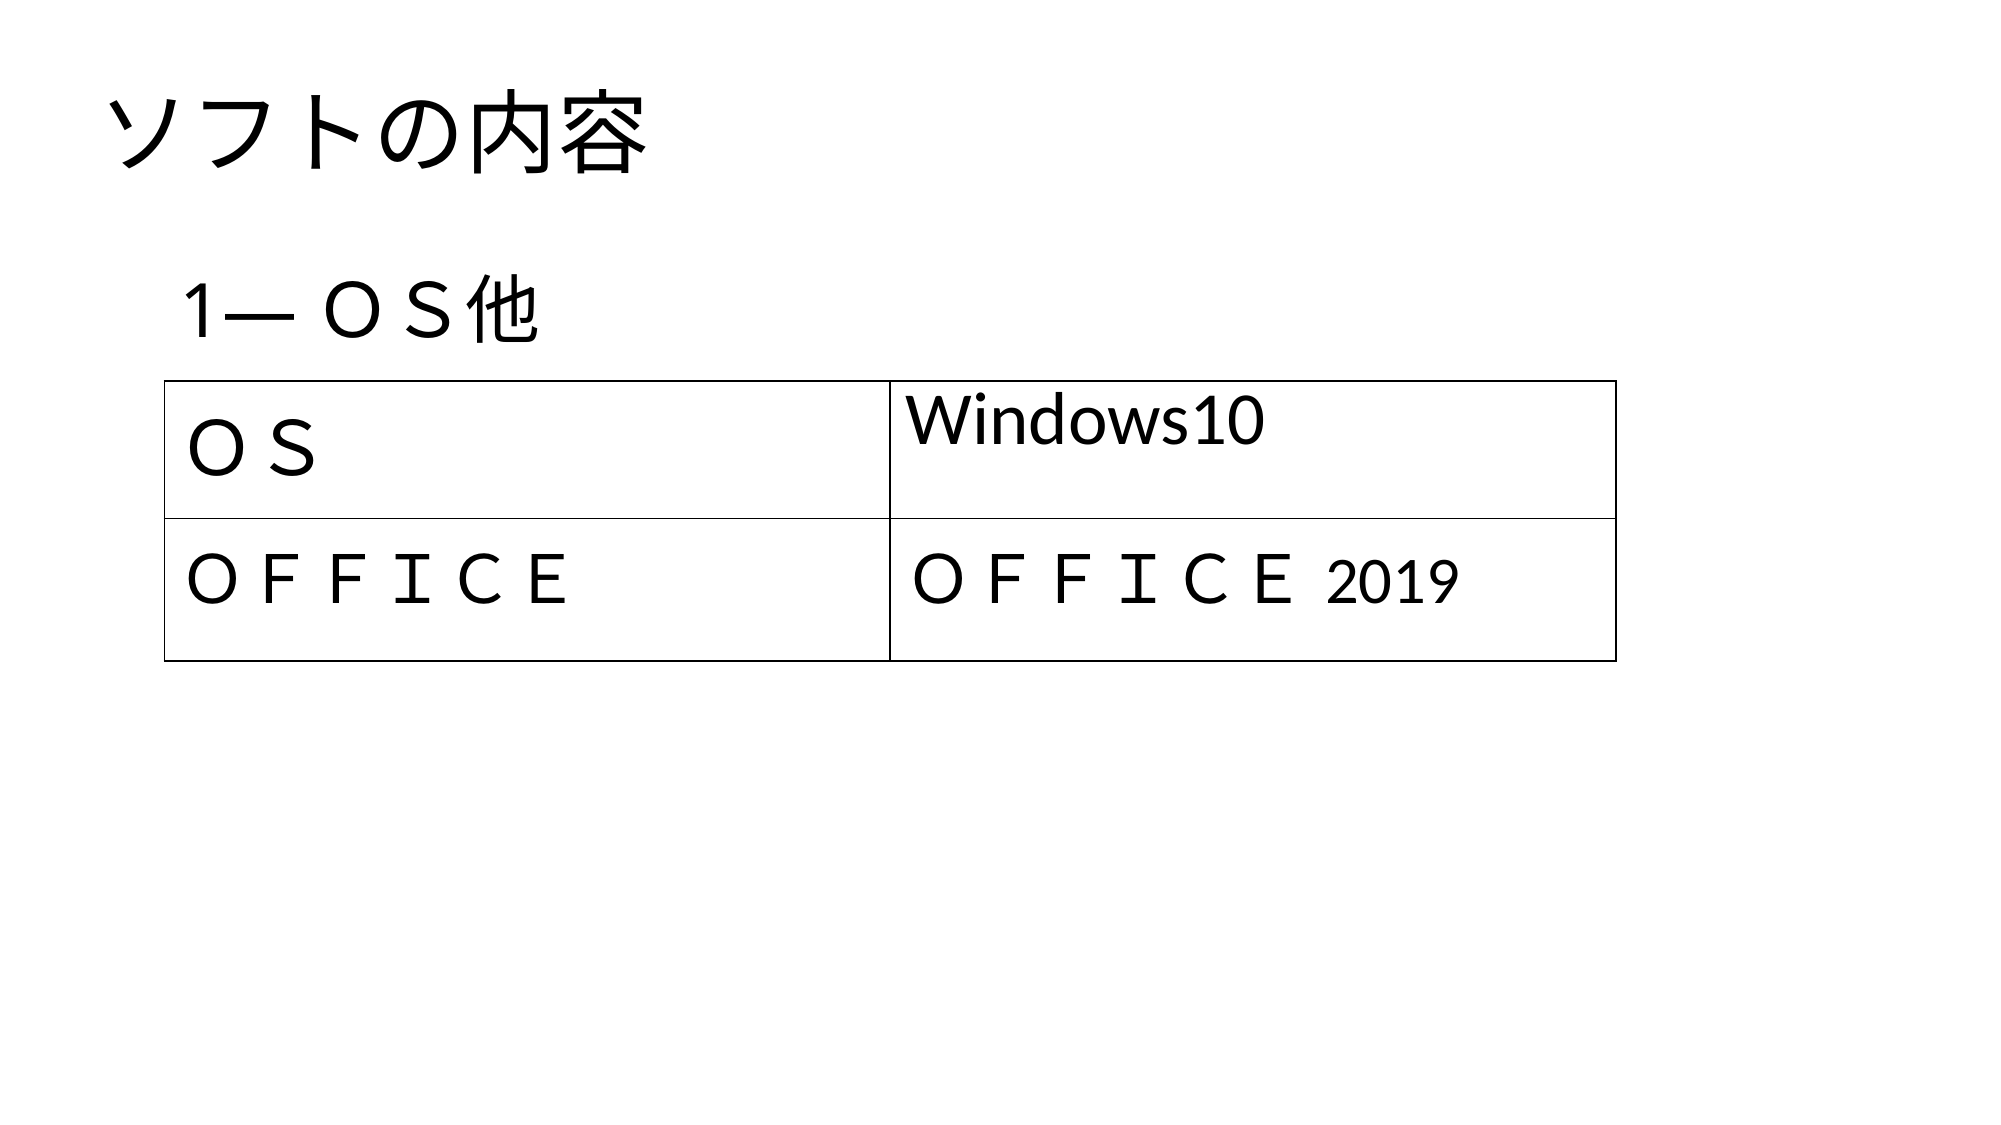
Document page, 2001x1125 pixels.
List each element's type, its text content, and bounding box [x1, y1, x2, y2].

table_header ＯＳ [165, 382, 889, 518]
text_box 1—ＯＳ他 [164, 245, 1662, 381]
table_header Windows10 [891, 382, 1615, 518]
table_cell ＯＦＦＩＣＥ2019 [891, 519, 1615, 660]
table_cell ＯＦＦＩＣＥ [165, 519, 889, 660]
title ソフトの内容 [83, 68, 1581, 204]
